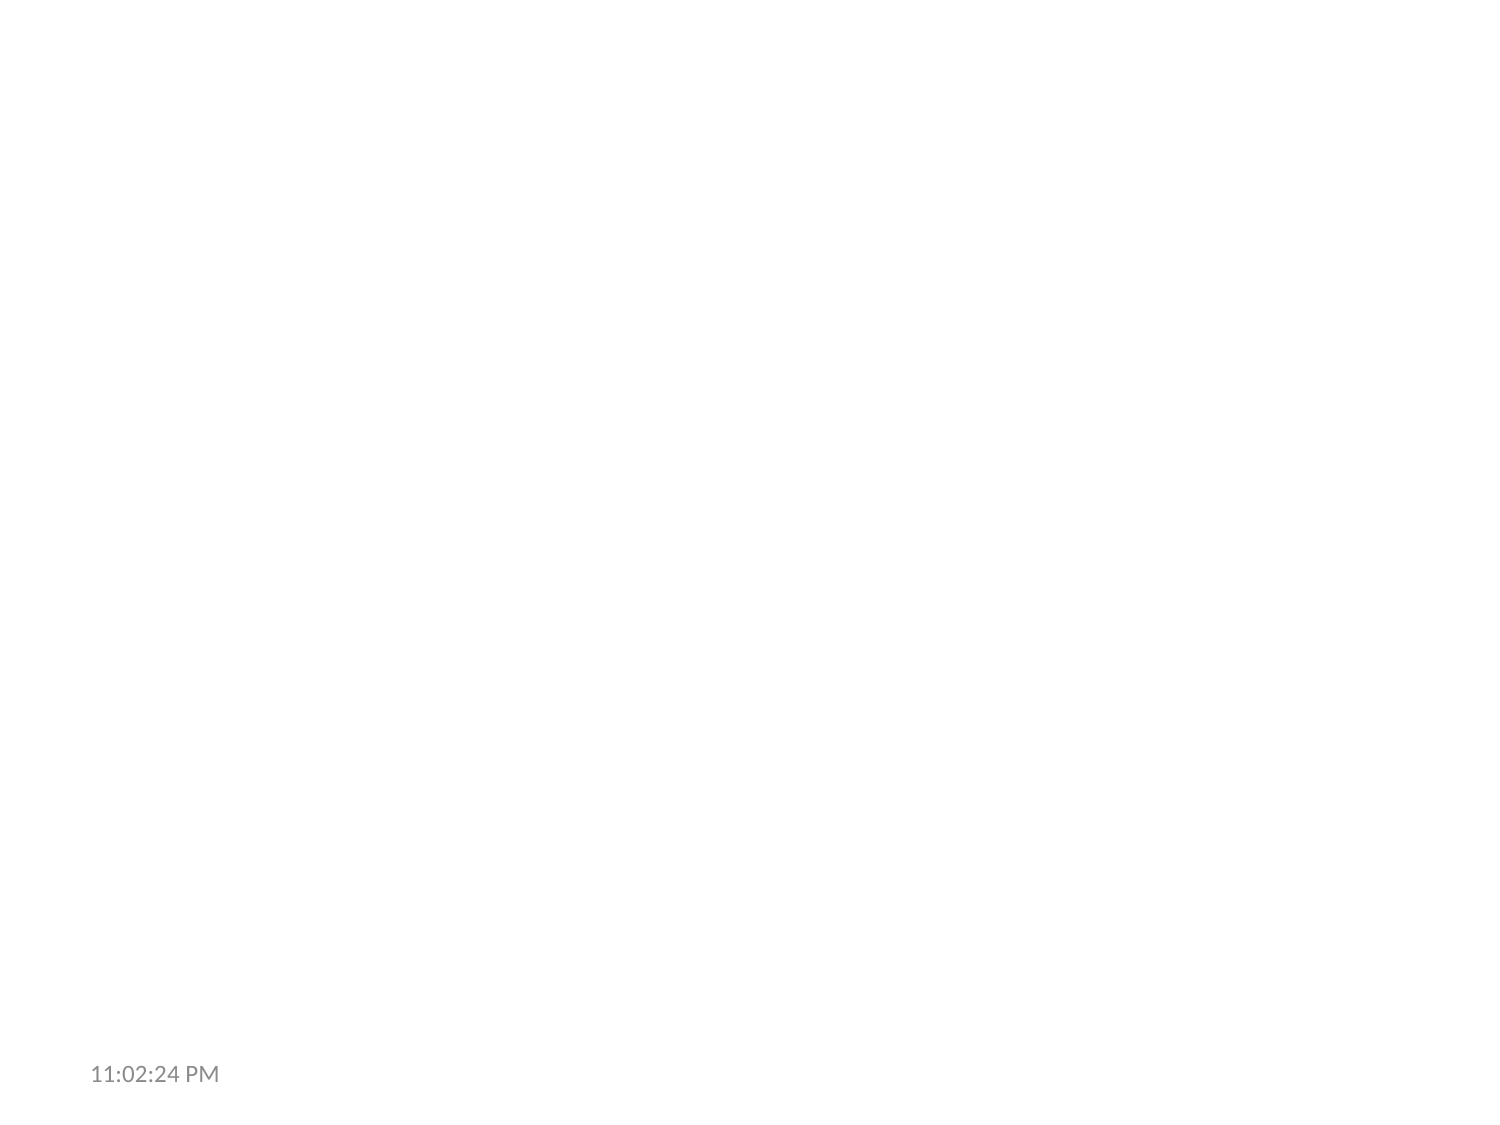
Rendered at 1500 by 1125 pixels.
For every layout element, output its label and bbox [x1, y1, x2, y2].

slide_number [75, 1042, 425, 1103]
